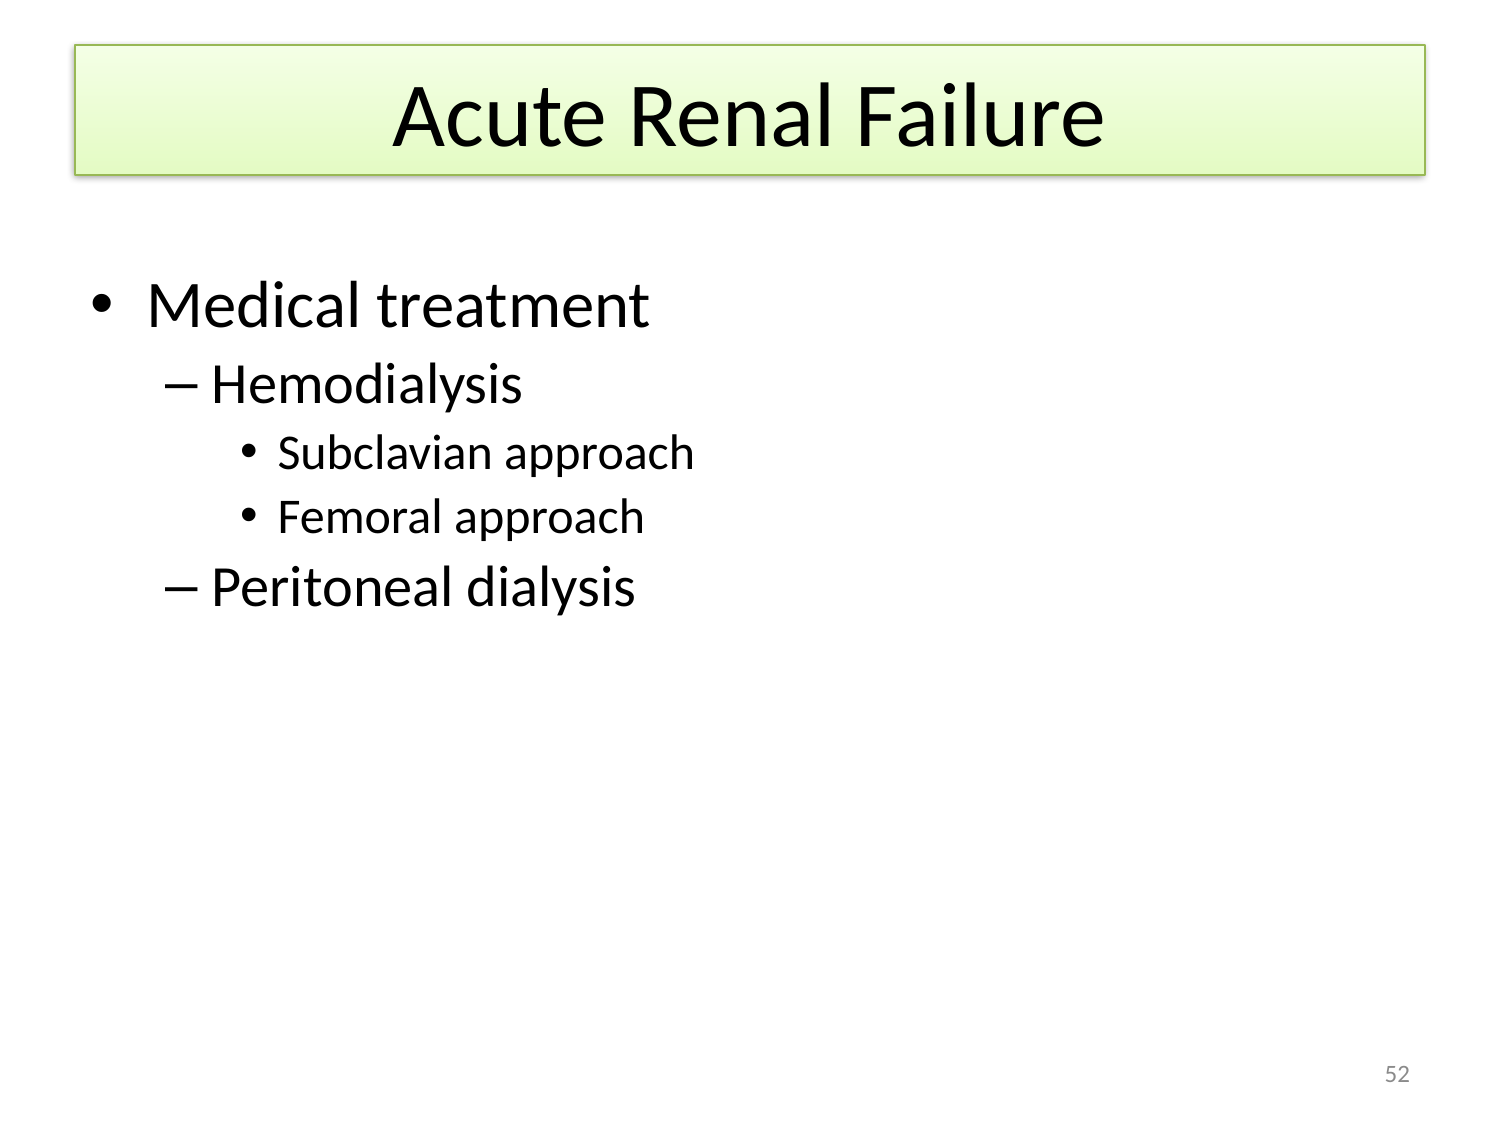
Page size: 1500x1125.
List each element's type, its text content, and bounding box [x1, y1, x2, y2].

slide_number 52 [1074, 1042, 1425, 1103]
list Medical treatment Hemodialysis Subclavian approach Femoral approach Peritoneal dialysis [75, 262, 1425, 1005]
title Acute Renal Failure [74, 44, 1426, 176]
